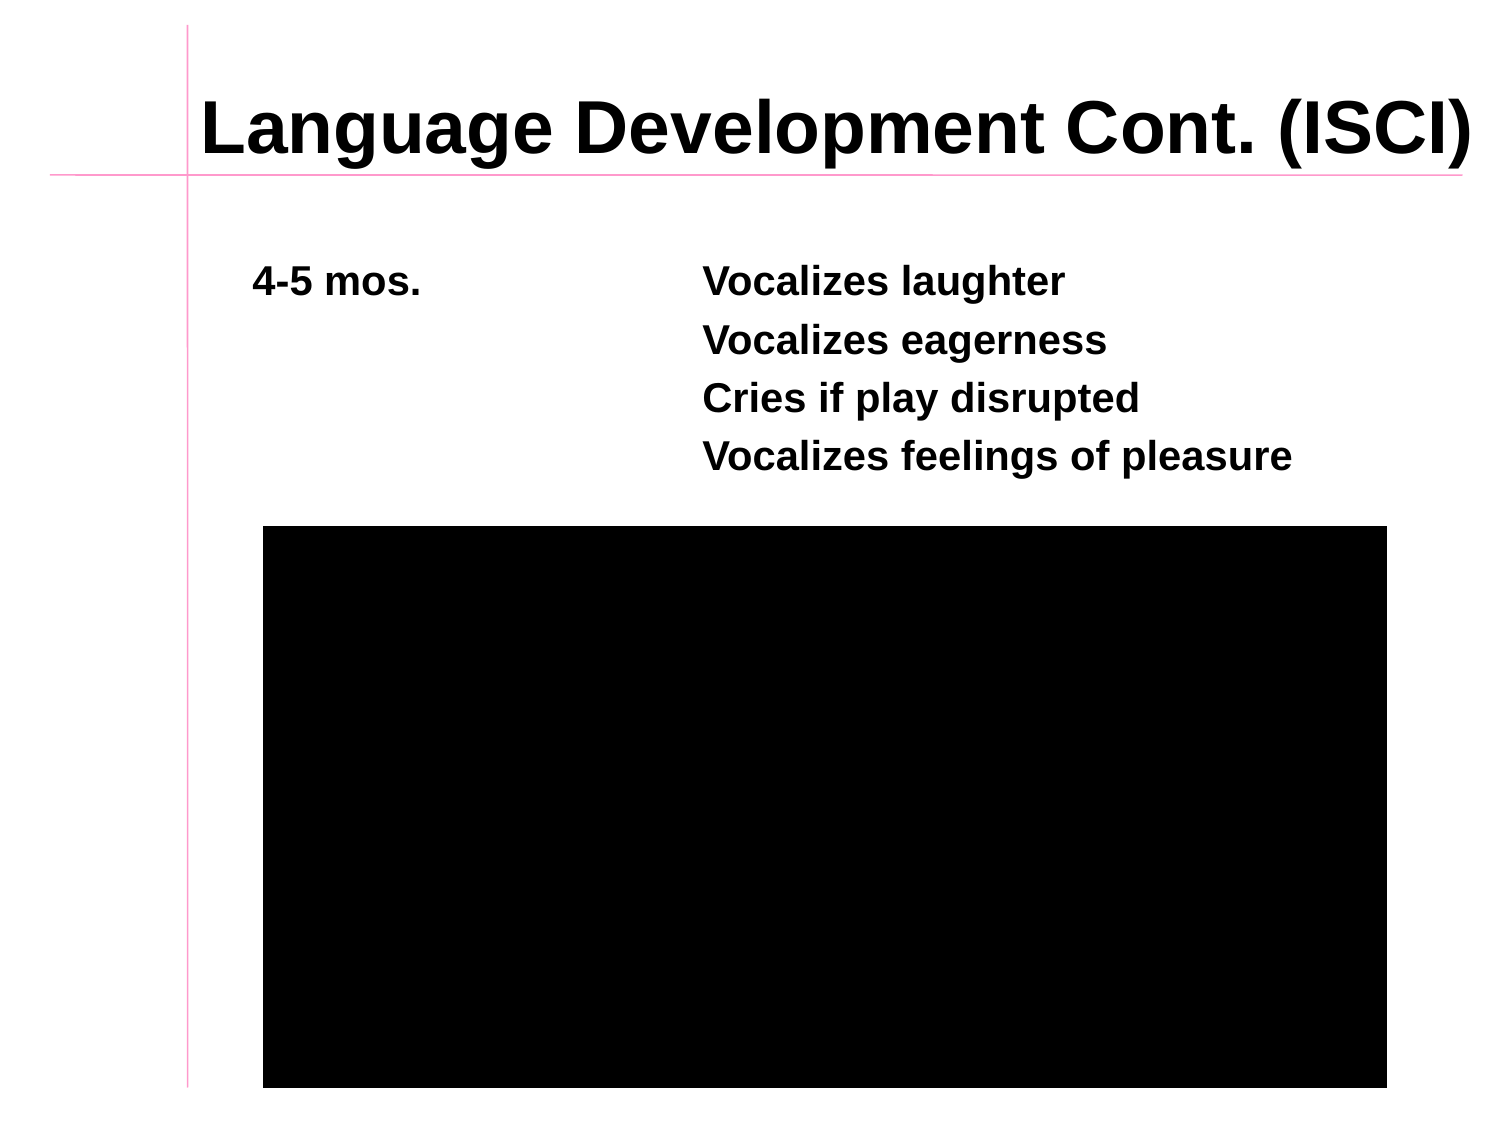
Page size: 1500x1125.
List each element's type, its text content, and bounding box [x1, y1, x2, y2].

text_box 4-5 mos. Vocalizes laughter Vocalizes eagerness Cries if play disrupted Vocalizes feelings of pleasure [237, 200, 1425, 544]
text_box Language Development Cont. (ISCI) [162, 62, 1500, 178]
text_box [262, 525, 1388, 1089]
